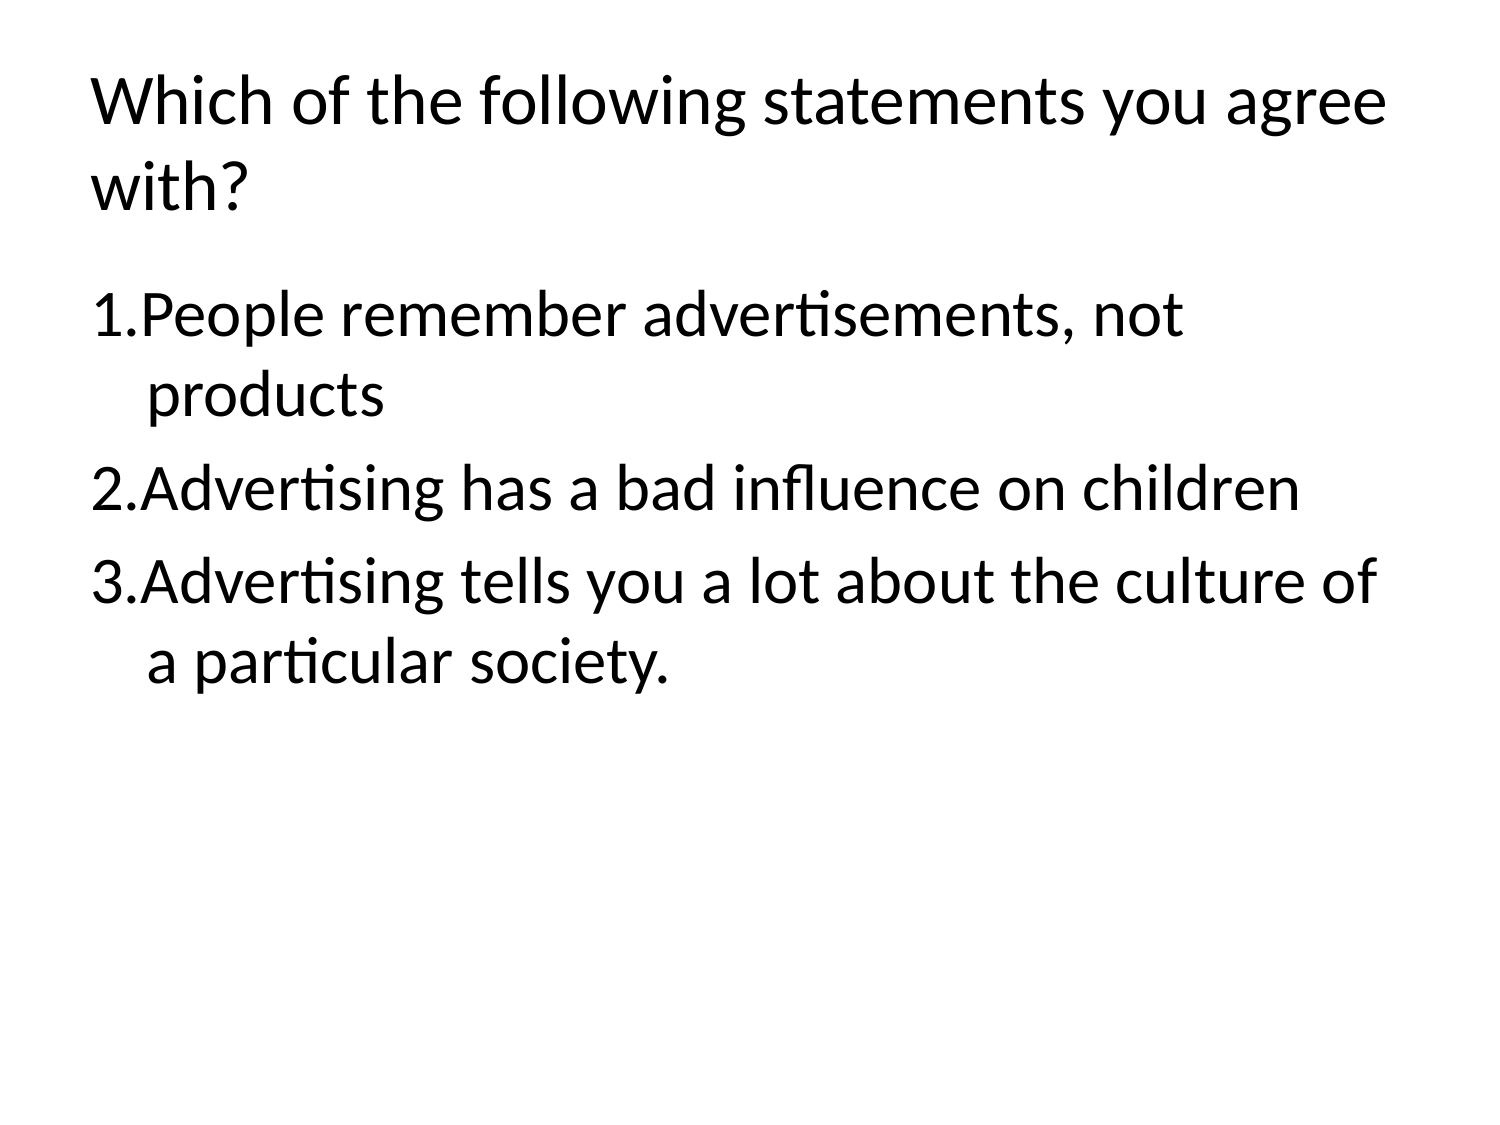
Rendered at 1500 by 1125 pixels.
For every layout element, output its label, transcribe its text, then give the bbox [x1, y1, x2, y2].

list 1.People remember advertisements, not products 2.Advertising has a bad influence on children 3.Advertising tells you a lot about the culture of a particular society. [75, 262, 1425, 1005]
title Which of the following statements you agree with? [75, 45, 1425, 233]
